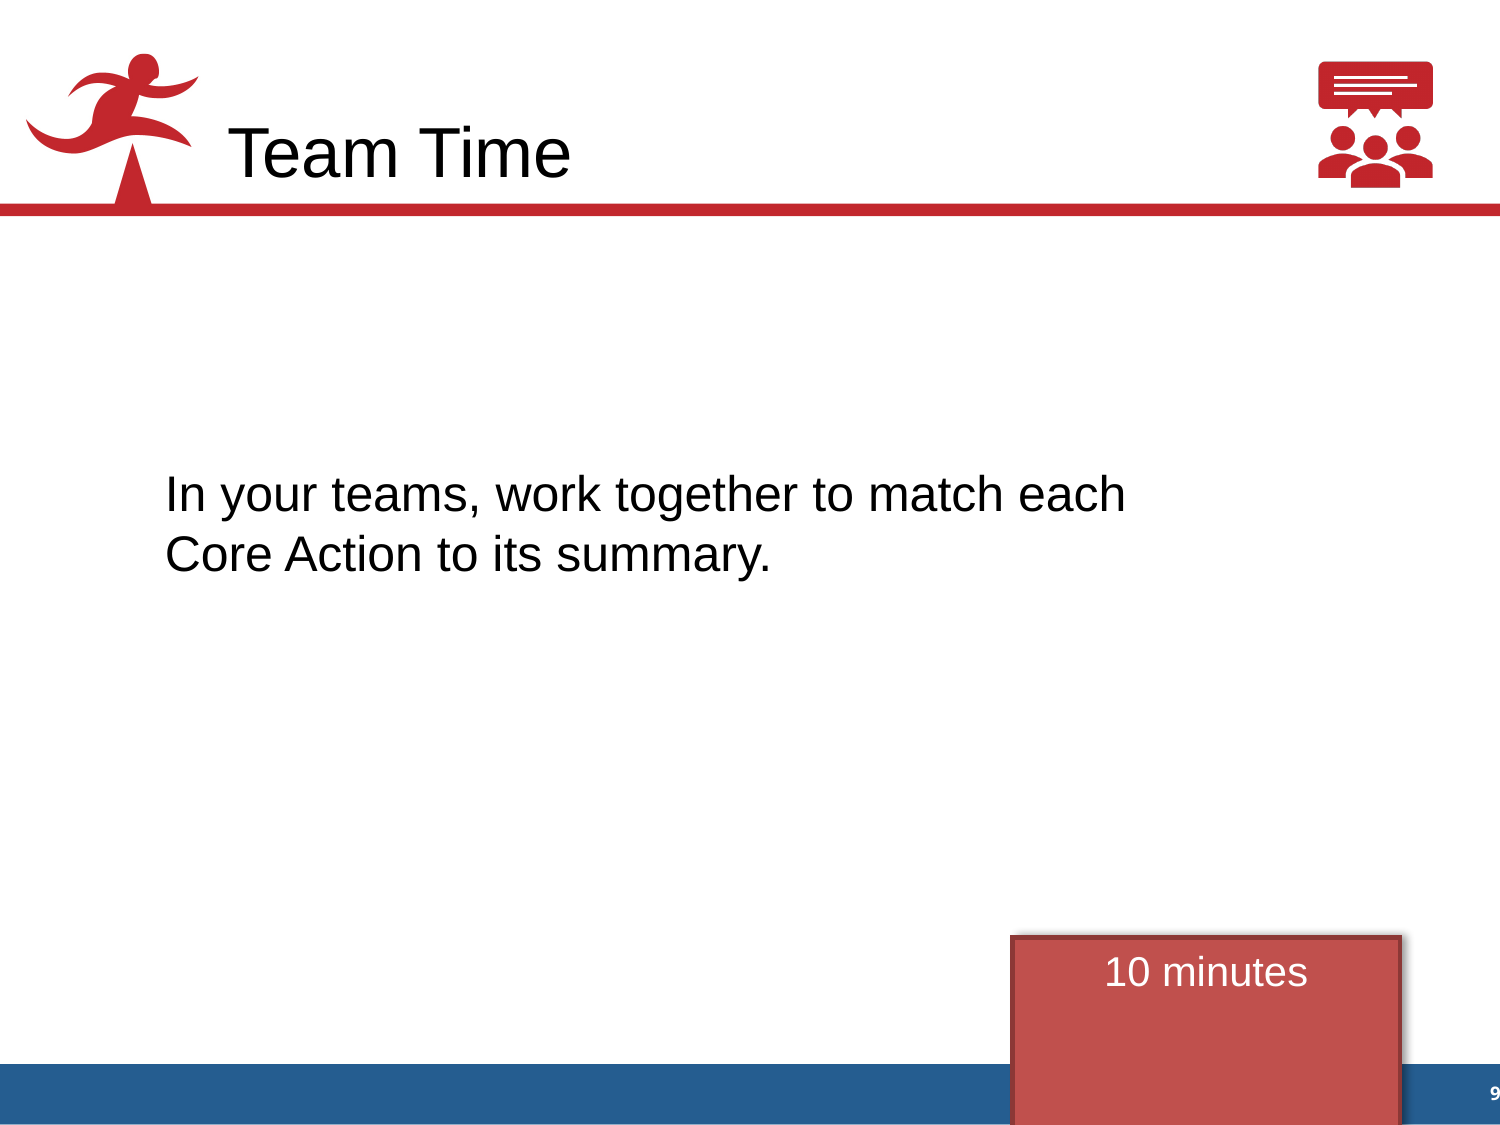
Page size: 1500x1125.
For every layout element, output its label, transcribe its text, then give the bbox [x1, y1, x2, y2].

title Team Time [212, 50, 1297, 200]
picture [0, 0, 1500, 1125]
text_box In your teams, work together to match each Core Action to its summary. [149, 289, 1263, 589]
list 10 minutes [1012, 937, 1400, 1125]
